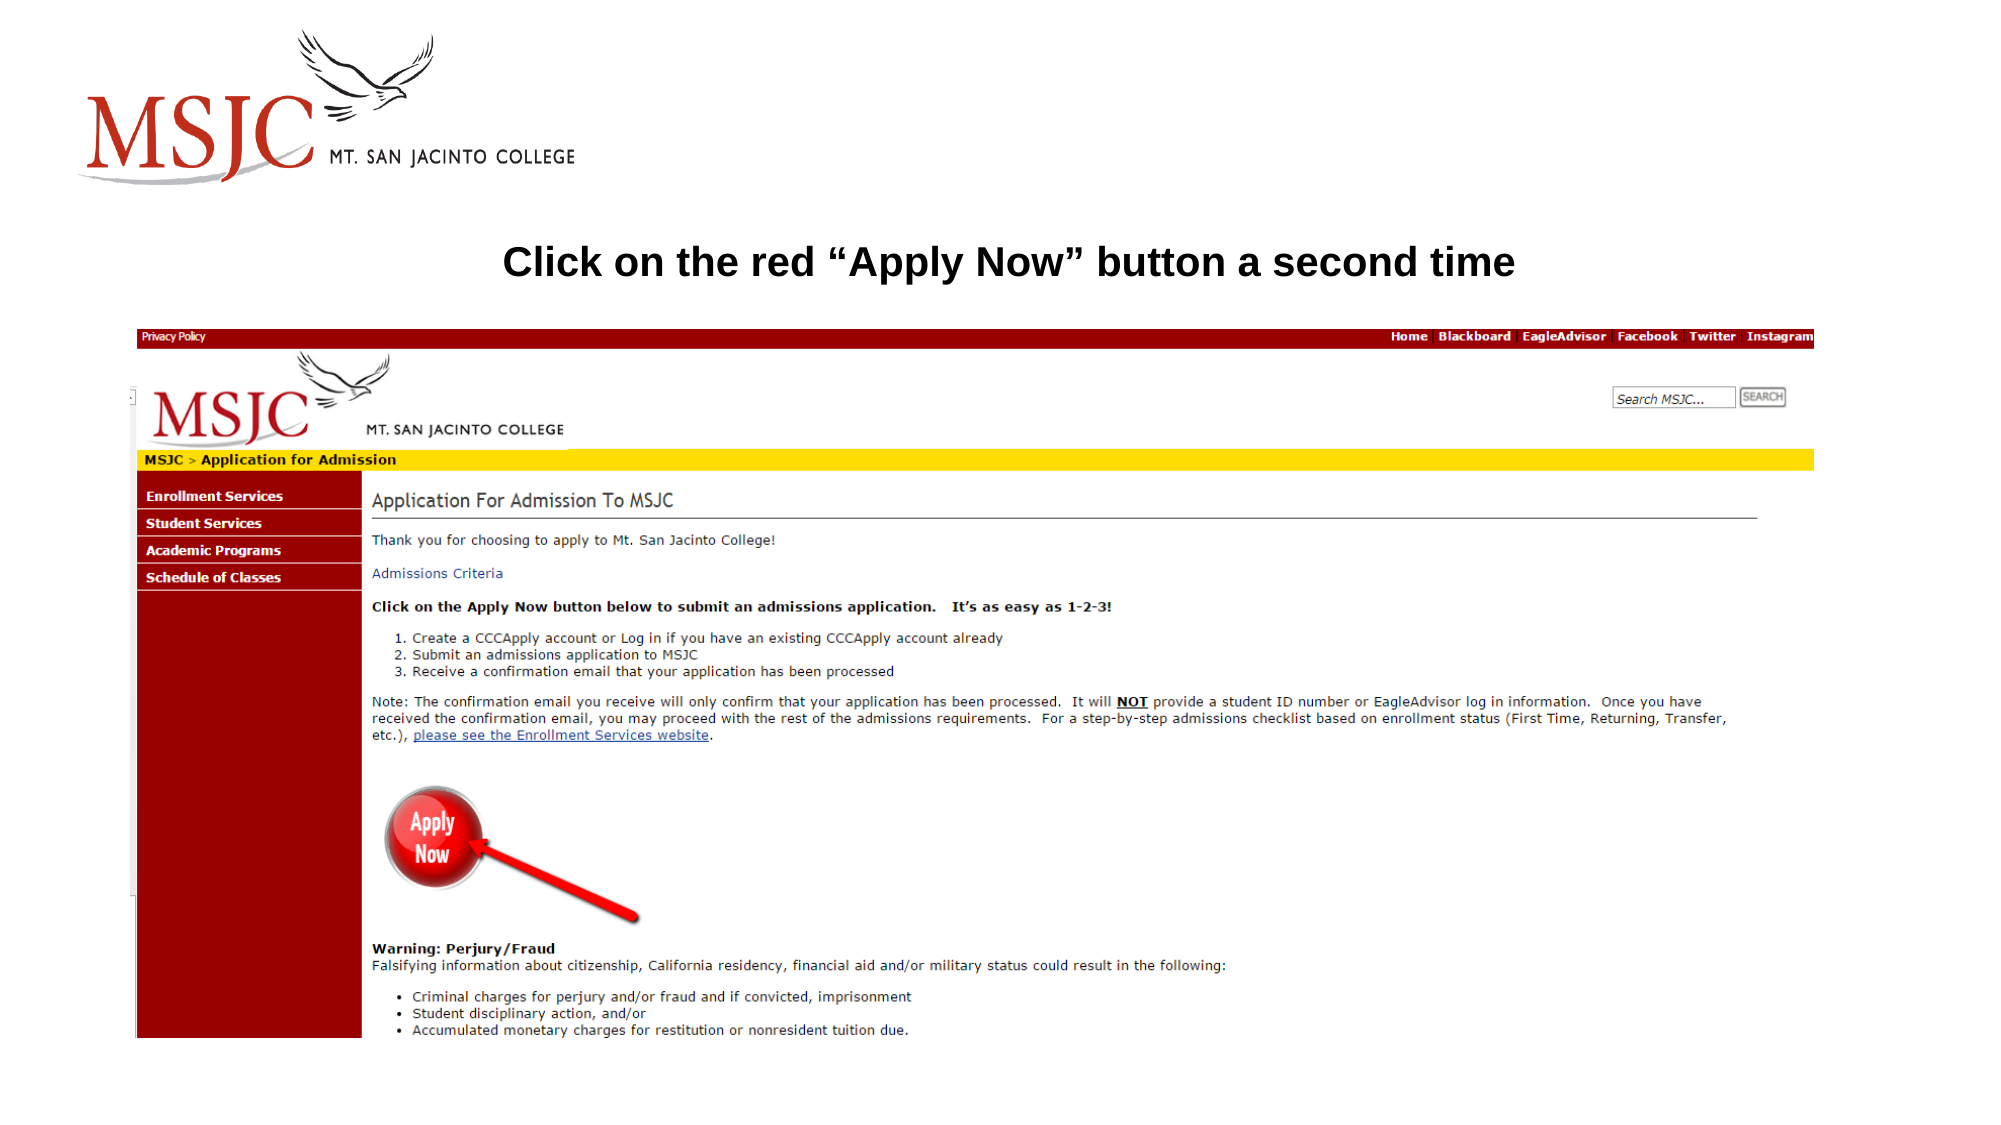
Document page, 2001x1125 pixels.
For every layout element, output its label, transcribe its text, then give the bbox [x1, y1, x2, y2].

title Click on the red “Apply Now” button a second time [146, 195, 1872, 333]
picture [130, 329, 1814, 1038]
picture [77, 29, 576, 185]
